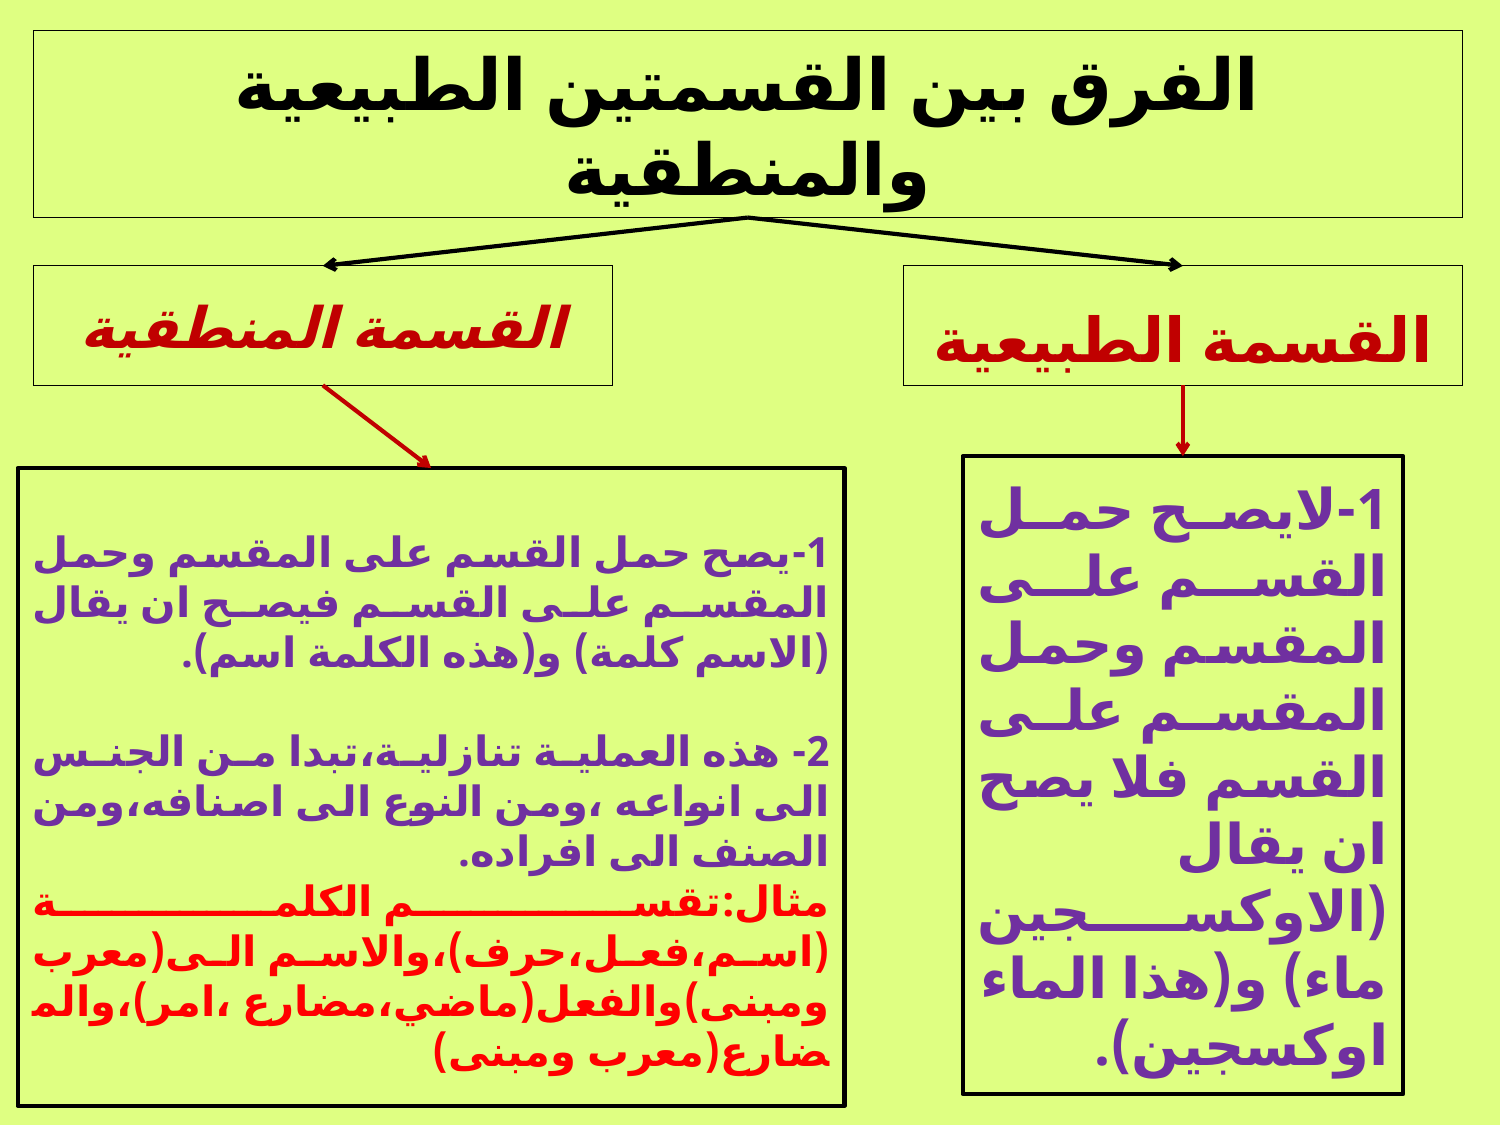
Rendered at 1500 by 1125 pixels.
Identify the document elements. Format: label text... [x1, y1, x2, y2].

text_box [322, 217, 745, 266]
text_box القسمة المنطقية [33, 265, 613, 386]
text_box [747, 217, 1184, 266]
text_box 1-يصح حمل القسم على المقسم وحمل المقسم على القسم فيصح ان يقال (الاسم كلمة) و(هذه الكلمة اسم). 2- هذه العملية تنازلية،تبدا من الجنس الى انواعه ،ومن النوع الى اصنافه،ومن الصنف الى افراده. مثال:تقسم الكلمة (اسم،فعل،حرف)،والاسم الى(معرب ومبنى)والفعل(ماضي،مضارع ،امر)،والمضارع(معرب ومبنى) [17, 468, 845, 1106]
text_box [322, 385, 432, 469]
text_box الفرق بين القسمتين الطبيعية والمنطقية [33, 30, 1463, 218]
text_box القسمة الطبيعية [903, 265, 1463, 386]
text_box 1-لايصح حمل القسم على المقسم وحمل المقسم على القسم فلا يصح ان يقال (الاوكسجين ماء) و(هذا الماء اوكسجين). [962, 456, 1404, 1094]
